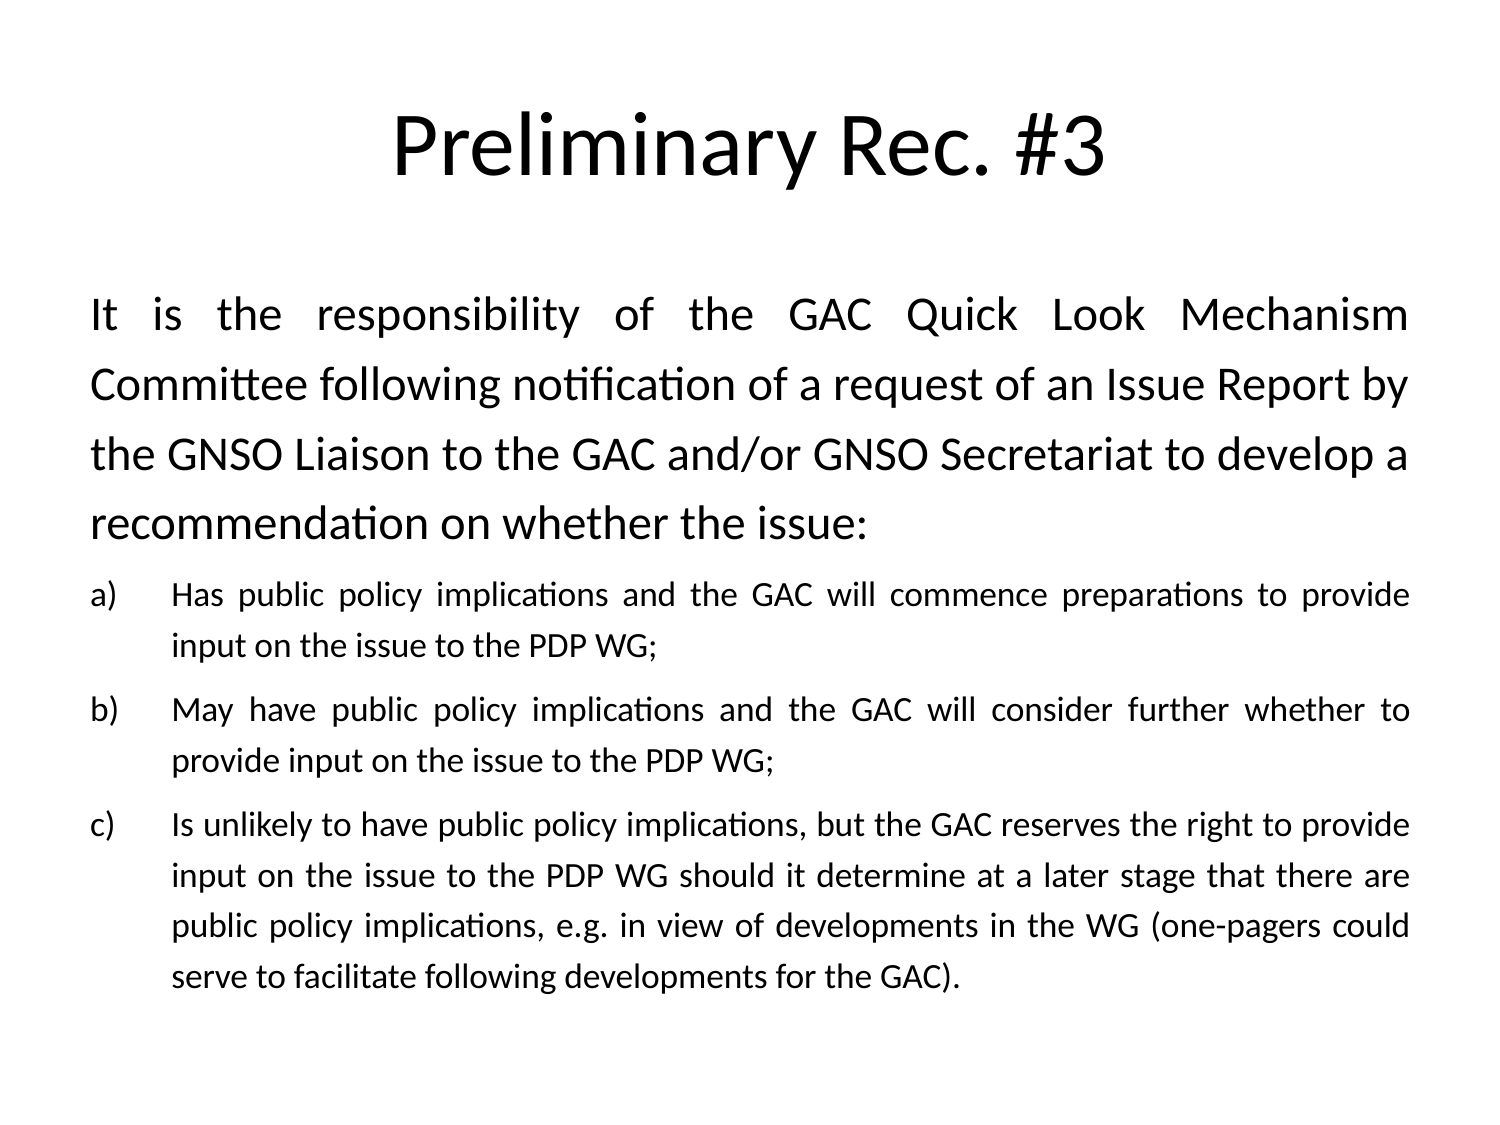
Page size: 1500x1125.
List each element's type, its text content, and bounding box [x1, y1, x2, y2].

list It is the responsibility of the GAC Quick Look Mechanism Committee following notification of a request of an Issue Report by the GNSO Liaison to the GAC and/or GNSO Secretariat to develop a recommendation on whether the issue: Has public policy implications and the GAC will commence preparations to provide input on the issue to the PDP WG; May have public policy implications and the GAC will consider further whether to provide input on the issue to the PDP WG; Is unlikely to have public policy implications, but the GAC reserves the right to provide input on the issue to the PDP WG should it determine at a later stage that there are public policy implications, e.g. in view of developments in the WG (one-pagers could serve to facilitate following developments for the GAC). [75, 262, 1425, 1005]
title Preliminary Rec. #3 [75, 45, 1425, 233]
